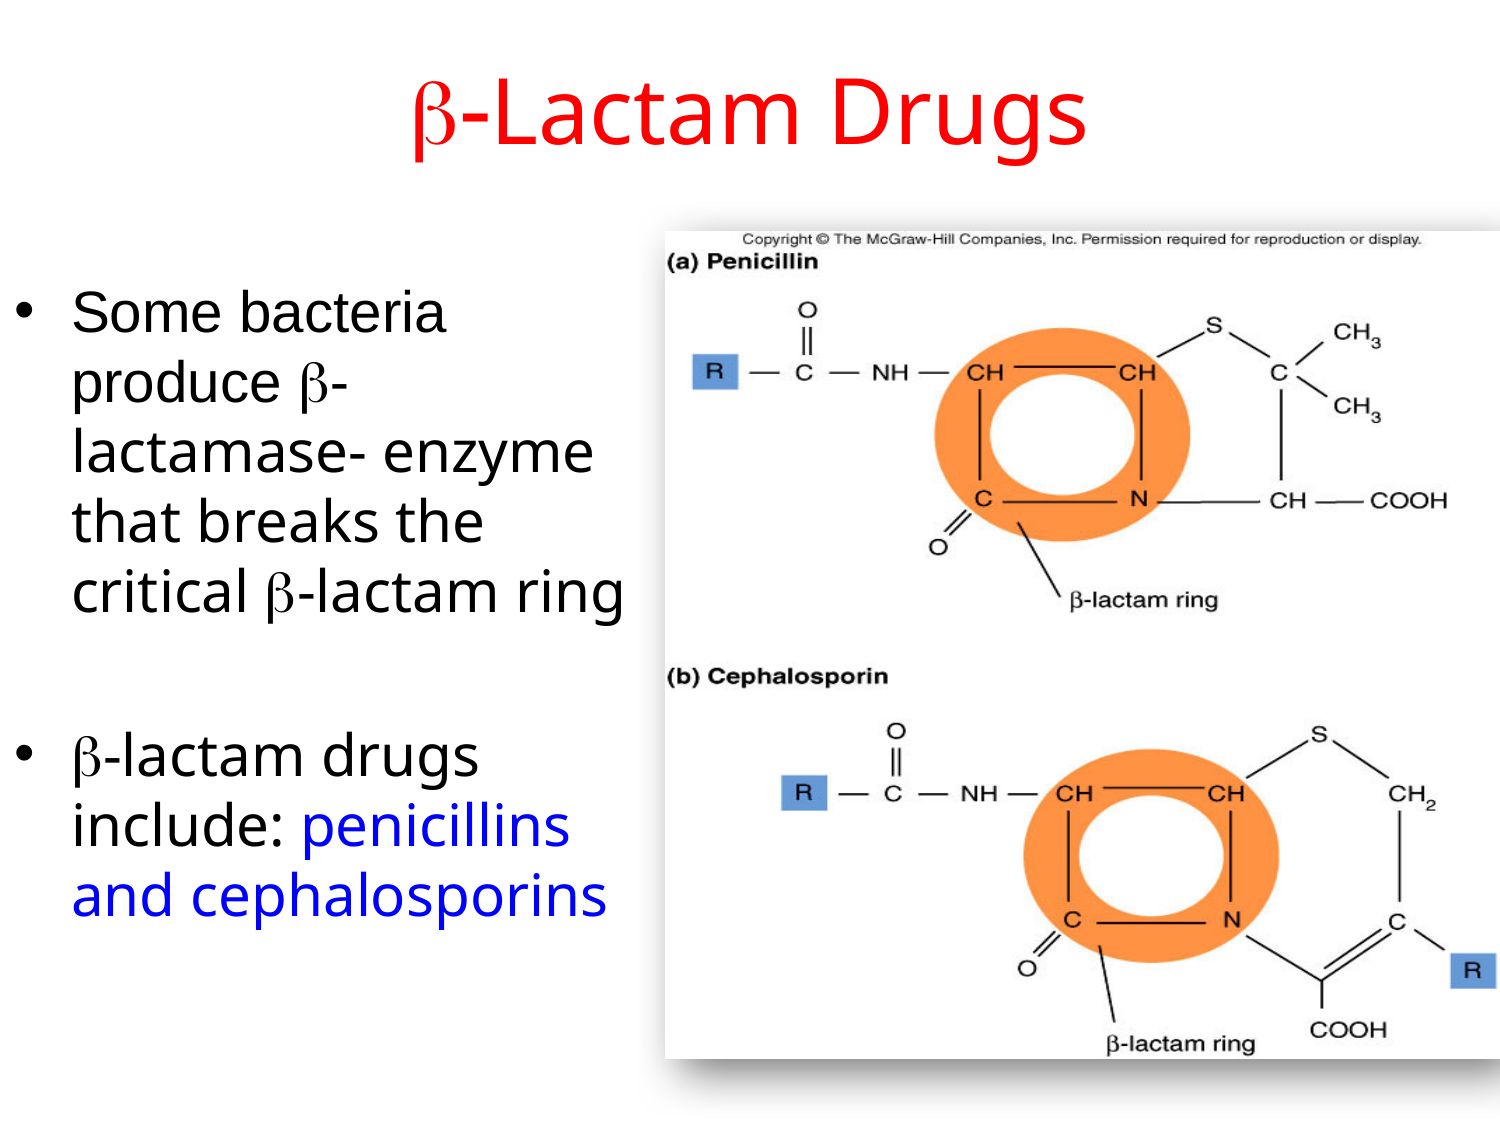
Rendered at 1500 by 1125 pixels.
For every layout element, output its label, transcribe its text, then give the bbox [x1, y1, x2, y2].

title b-Lactam Drugs [75, 45, 1425, 233]
picture [665, 231, 1500, 1060]
list Some bacteria produce b-lactamase- enzyme that breaks the critical b-lactam ring b-lactam drugs include: penicillins and cephalosporins [0, 267, 644, 1071]
